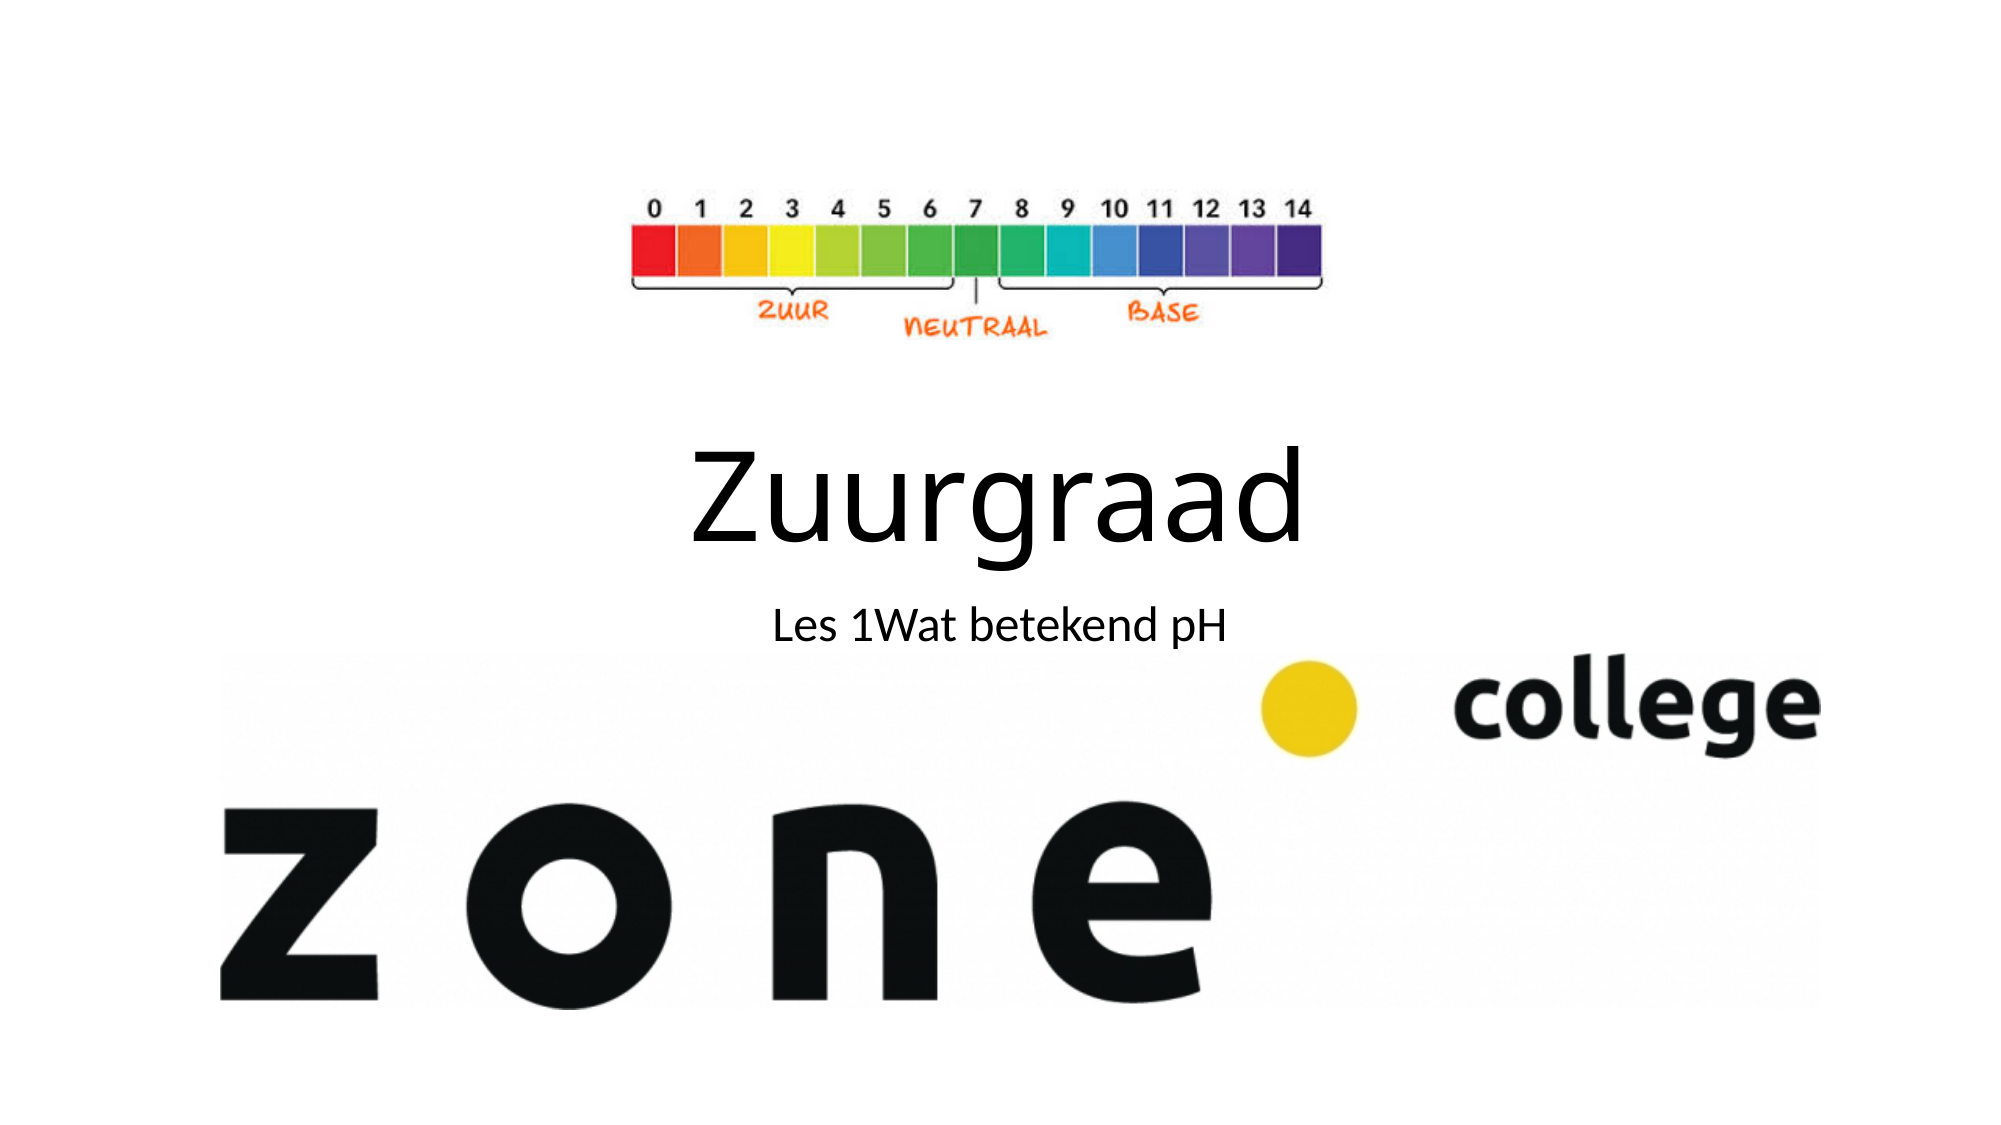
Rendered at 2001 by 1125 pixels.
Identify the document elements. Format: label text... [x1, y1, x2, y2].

title Zuurgraad [249, 184, 1750, 576]
picture [616, 177, 1340, 348]
picture [220, 653, 1821, 1010]
subtitle Les 1Wat betekend pH [249, 590, 1750, 653]
